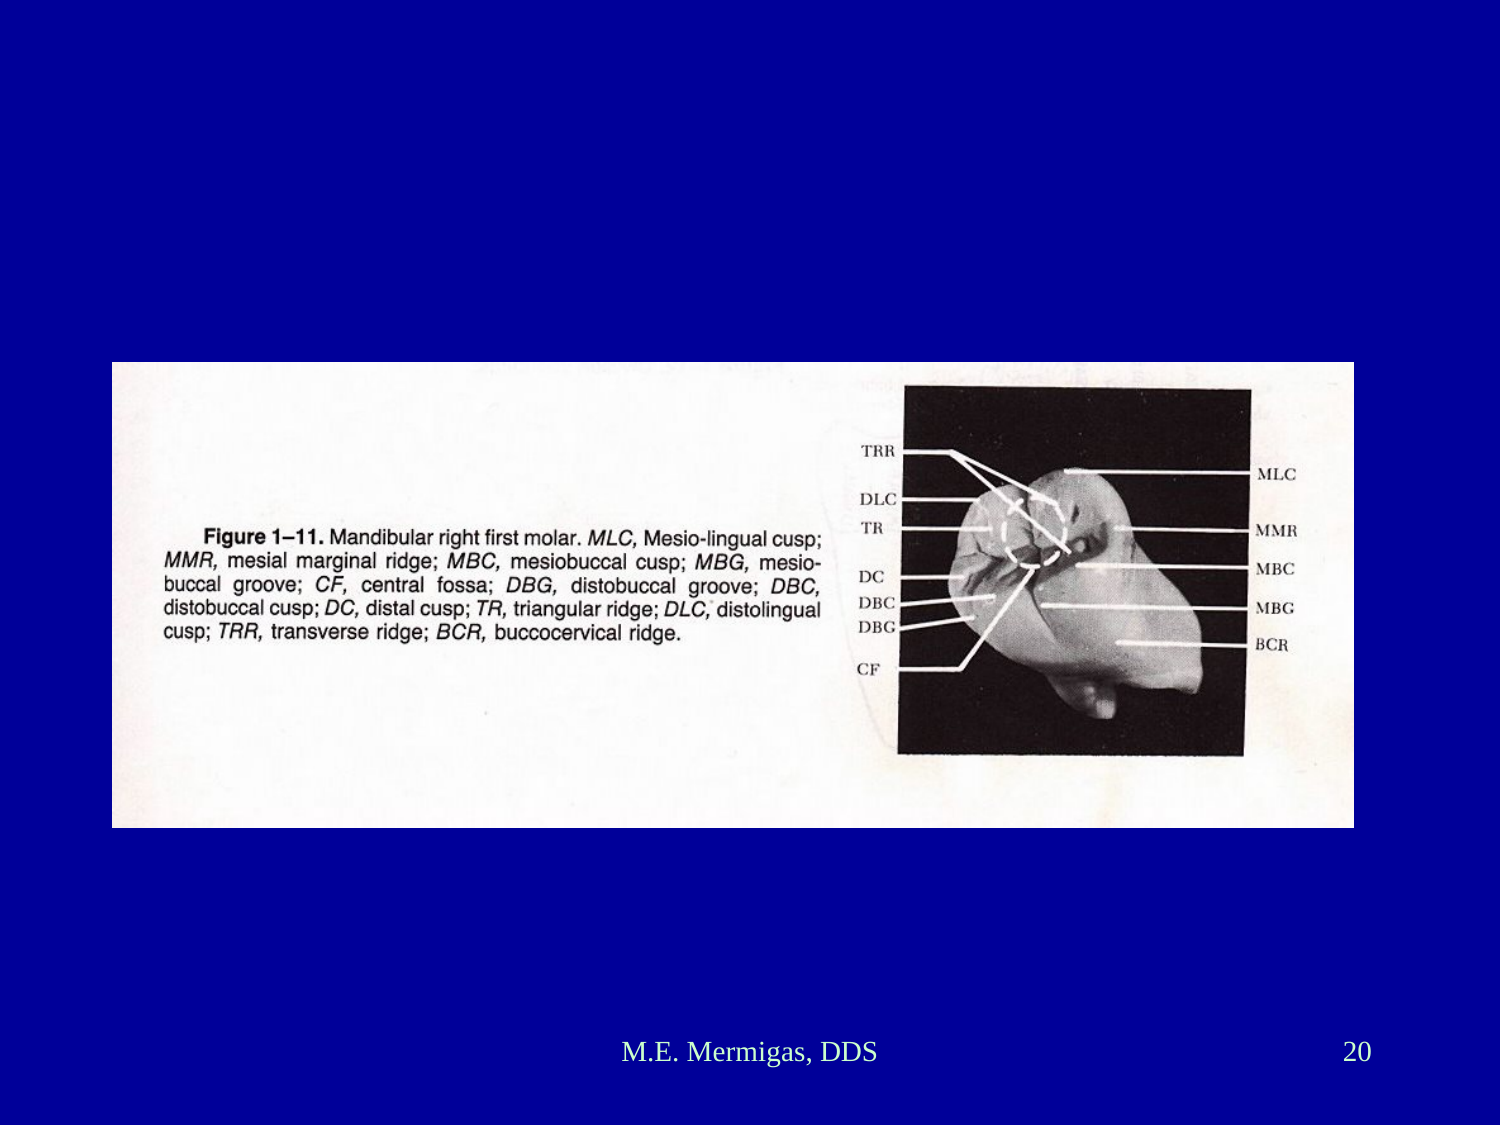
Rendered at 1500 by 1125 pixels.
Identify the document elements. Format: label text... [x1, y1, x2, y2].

picture [112, 362, 1354, 828]
footer M.E. Mermigas, DDS [512, 1024, 988, 1101]
slide_number 20 [1074, 1024, 1388, 1101]
